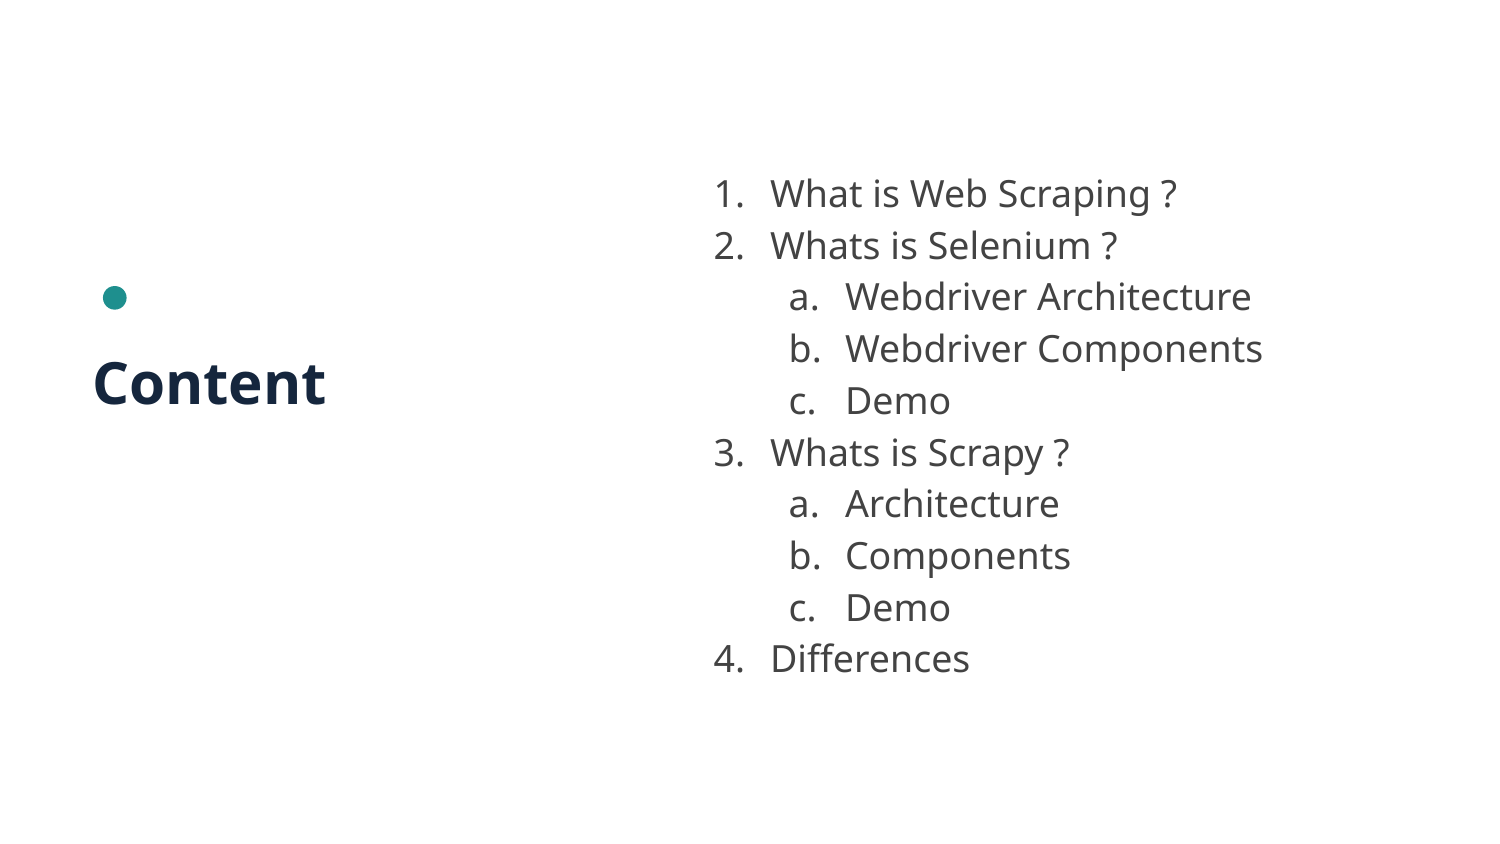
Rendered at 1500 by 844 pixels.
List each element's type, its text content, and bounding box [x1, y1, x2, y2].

title Content [77, 331, 658, 543]
list What is Web Scraping ? Whats is Selenium ? Webdriver Architecture Webdriver Components Demo Whats is Scrapy ? Architecture Components Demo Differences [680, 118, 1440, 725]
